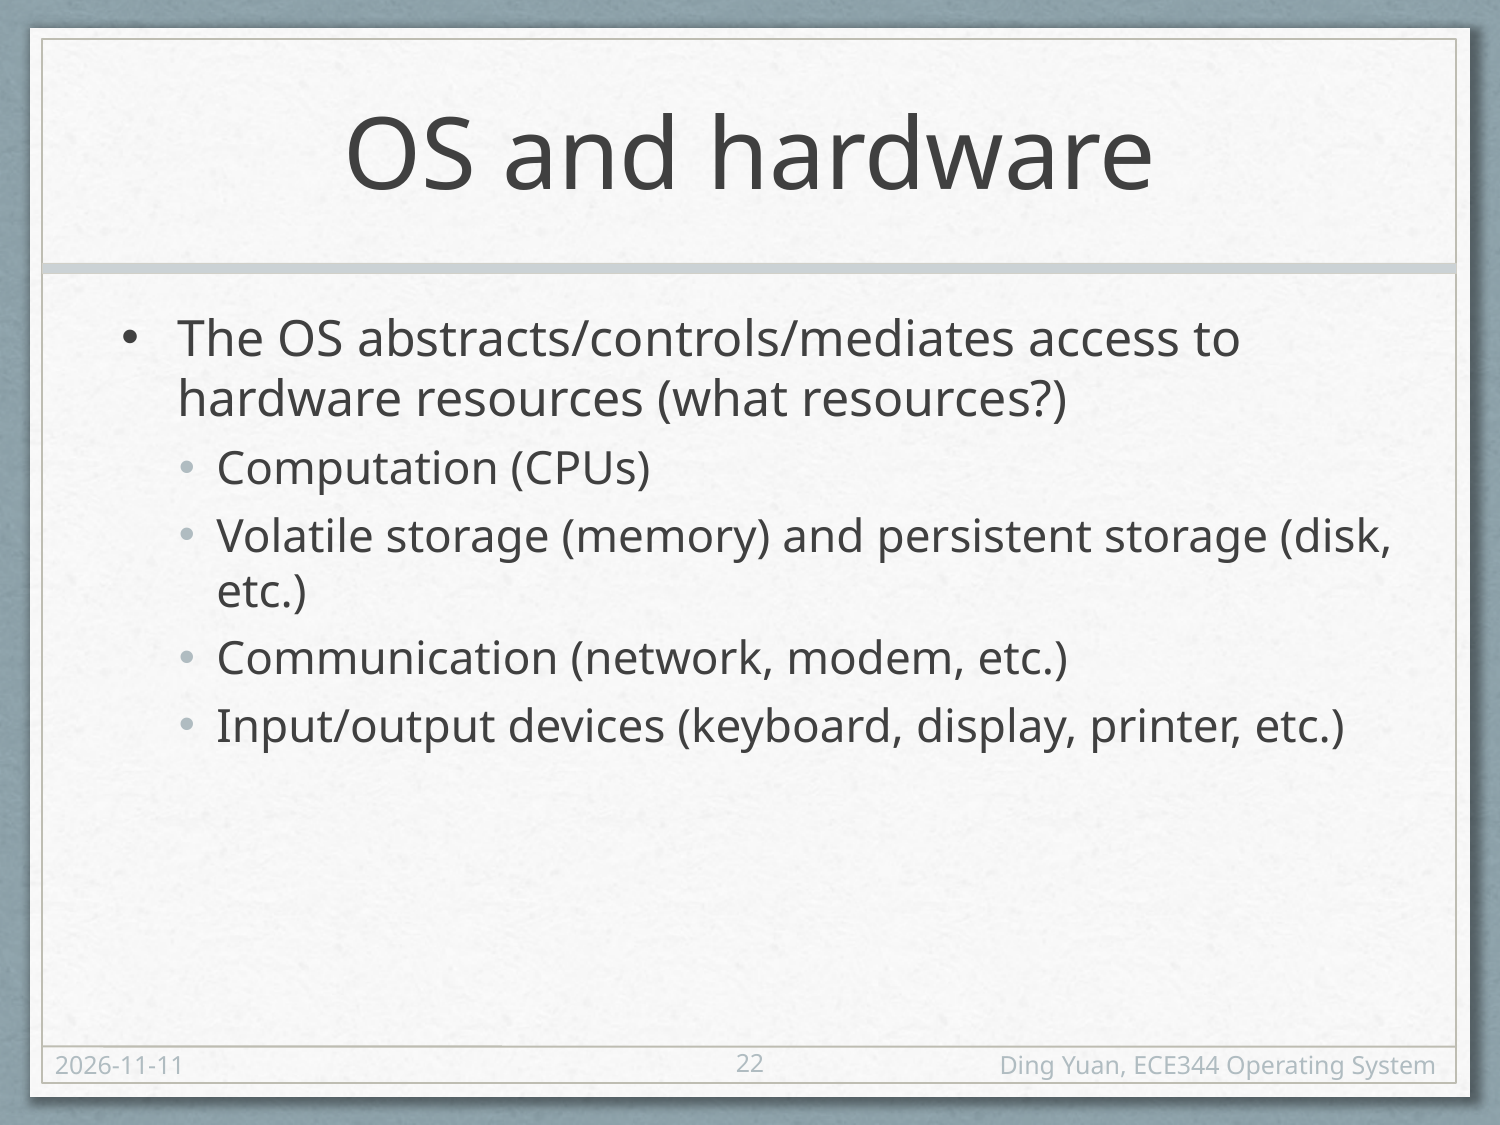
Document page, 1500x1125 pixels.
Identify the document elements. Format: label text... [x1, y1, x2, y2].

list The OS abstracts/controls/mediates access to hardware resources (what resources?) Computation (CPUs) Volatile storage (memory) and persistent storage (disk, etc.) Communication (network, modem, etc.) Input/output devices (keyboard, display, printer, etc.) [106, 299, 1445, 1000]
title OS and hardware [147, 40, 1353, 260]
picture [30, 28, 1470, 1097]
footer Ding Yuan, ECE344 Operating System [977, 1045, 1453, 1088]
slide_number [39, 1045, 390, 1088]
slide_number 22 [687, 1042, 813, 1088]
